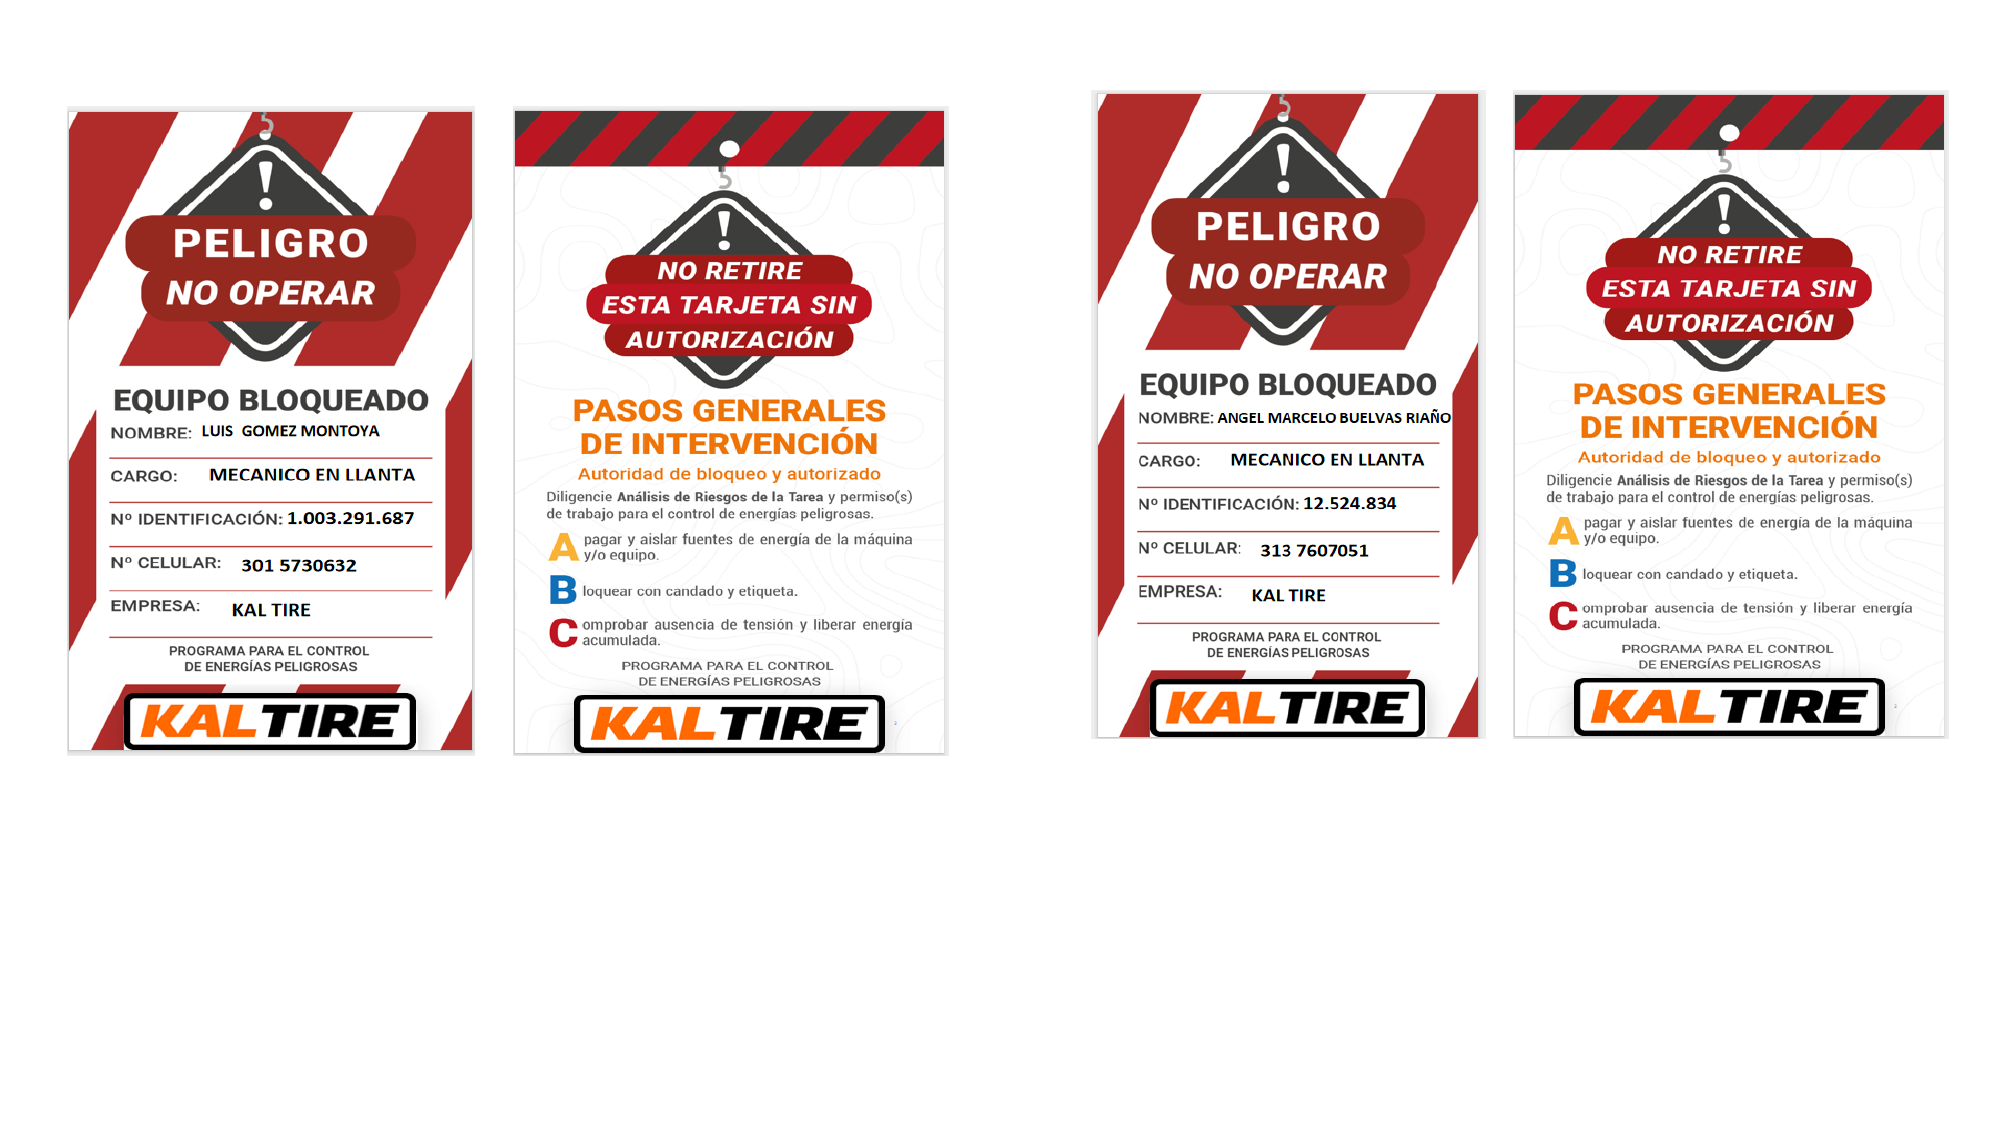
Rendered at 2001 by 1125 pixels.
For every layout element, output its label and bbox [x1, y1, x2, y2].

picture [66, 106, 475, 756]
picture [1513, 90, 1949, 740]
picture [1091, 90, 1486, 740]
picture [513, 106, 949, 756]
